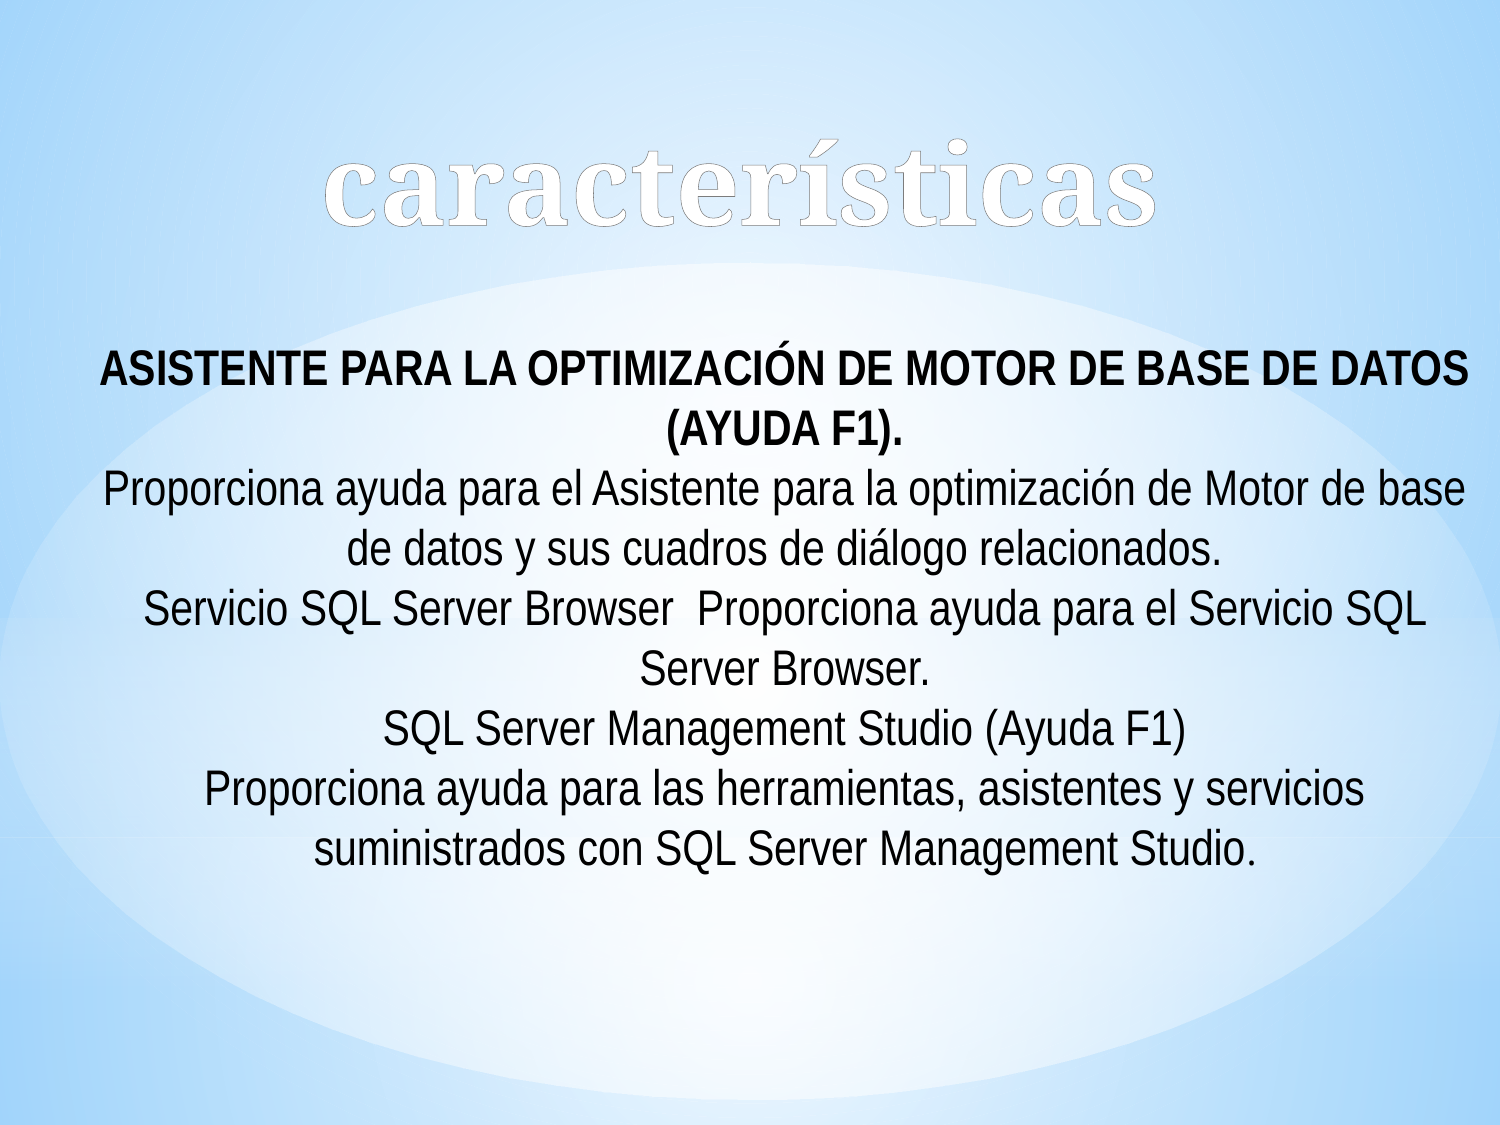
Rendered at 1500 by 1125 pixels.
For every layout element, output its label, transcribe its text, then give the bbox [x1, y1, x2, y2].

text_box características [305, 105, 1175, 256]
text_box ASISTENTE PARA LA OPTIMIZACIÓN DE MOTOR DE BASE DE DATOS (AYUDA F1). Proporciona ayuda para el Asistente para la optimización de Motor de base de datos y sus cuadros de diálogo relacionados. Servicio SQL Server Browser Proporciona ayuda para el Servicio SQL Server Browser. SQL Server Management Studio (Ayuda F1) Proporciona ayuda para las herramientas, asistentes y servicios suministrados con SQL Server Management Studio. [70, 328, 1500, 883]
